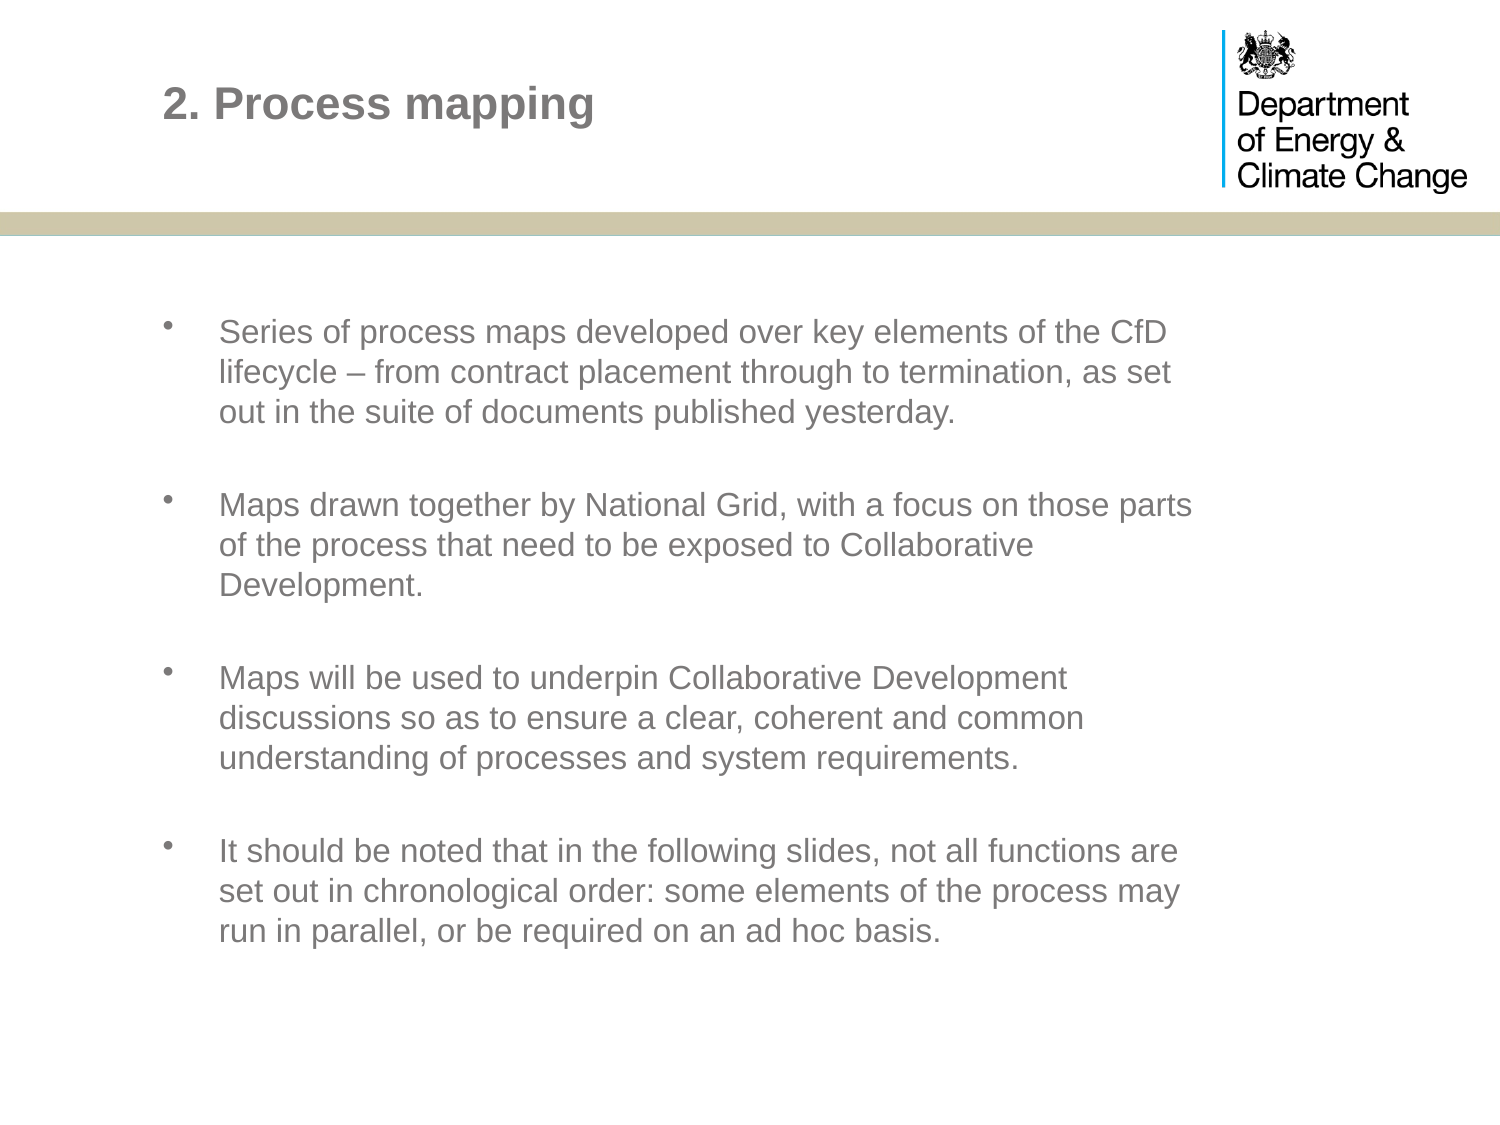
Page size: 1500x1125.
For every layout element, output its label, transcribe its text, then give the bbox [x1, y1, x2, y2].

picture [0, 208, 1500, 236]
list Series of process maps developed over key elements of the CfD lifecycle – from contract placement through to termination, as set out in the suite of documents published yesterday. Maps drawn together by National Grid, with a focus on those parts of the process that need to be exposed to Collaborative Development. Maps will be used to underpin Collaborative Development discussions so as to ensure a clear, coherent and common understanding of processes and system requirements. It should be noted that in the following slides, not all functions are set out in chronological order: some elements of the process may run in parallel, or be required on an ad hoc basis. [147, 302, 1234, 965]
picture [1222, 30, 1467, 194]
title 2. Process mapping [147, 66, 1034, 150]
